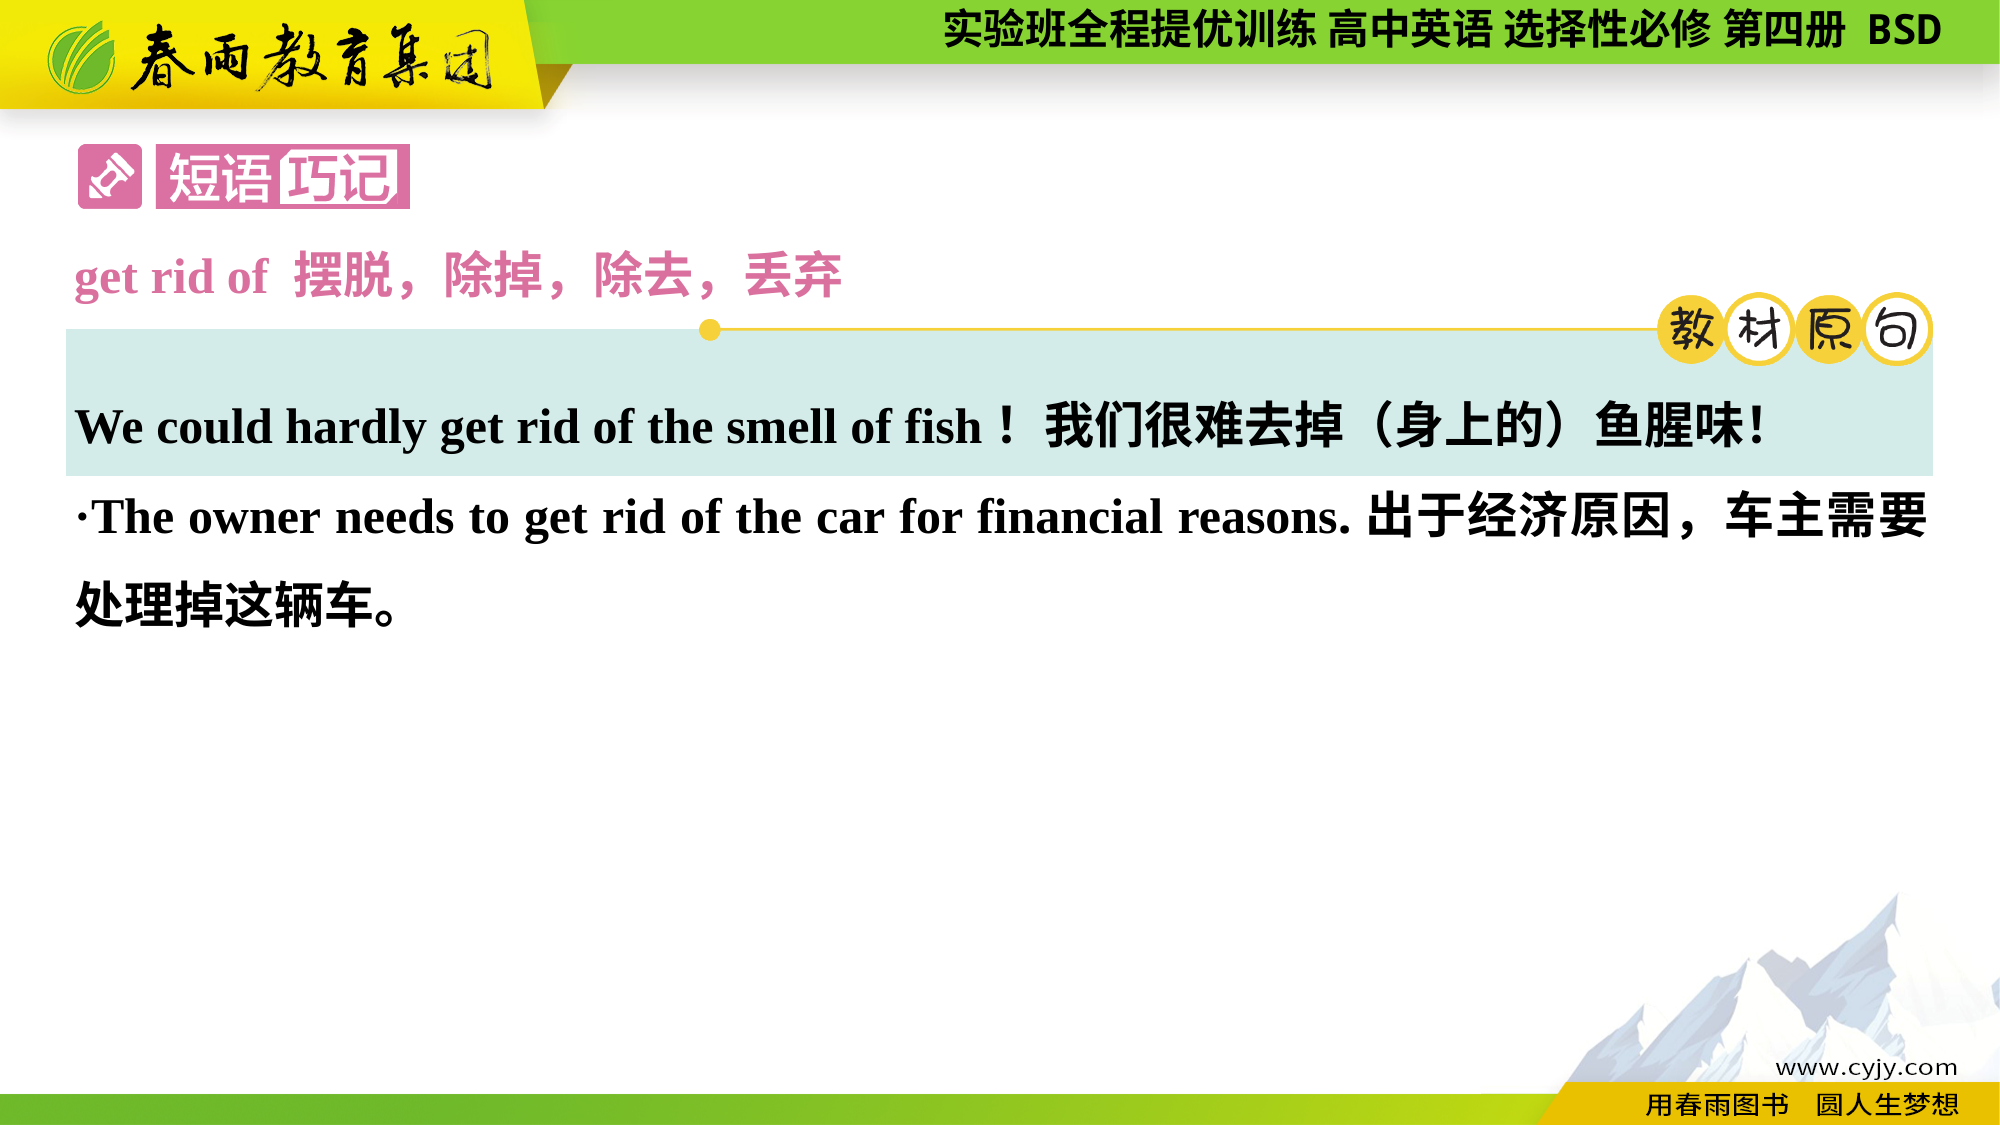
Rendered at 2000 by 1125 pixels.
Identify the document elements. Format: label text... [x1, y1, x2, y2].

picture [0, 0, 2000, 1125]
list get rid of 摆脱，除掉，除去，丢弃 We could hardly get rid of the smell of fish！我们很难去掉（身上的）鱼腥味！ ·The owner needs to get rid of the car for financial reasons.出于经济原因，车主需要处理掉这辆车。 [59, 205, 1944, 646]
